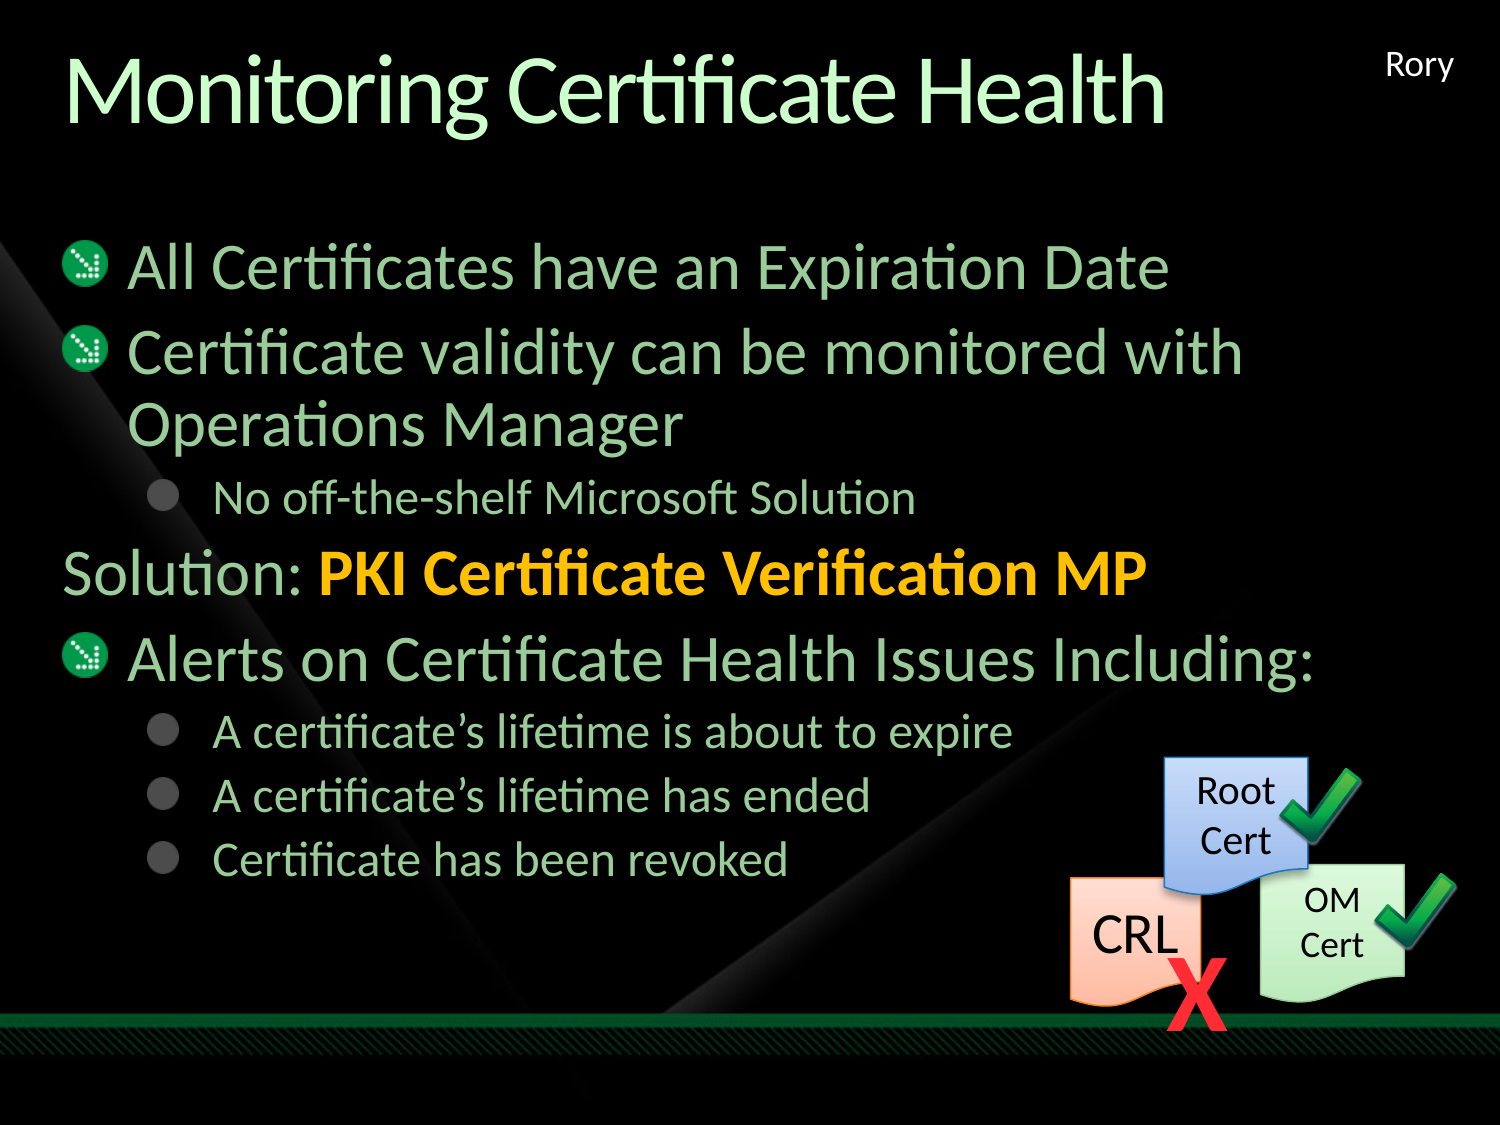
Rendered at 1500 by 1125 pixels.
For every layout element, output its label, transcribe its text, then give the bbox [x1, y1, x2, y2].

text_box CRL [1069, 877, 1202, 1007]
title Monitoring Certificate Health [62, 37, 1438, 147]
text_box X [1151, 911, 1244, 1062]
text_box OM Cert [1259, 863, 1405, 1003]
picture [0, 0, 1500, 1125]
text_box Rory [1370, 31, 1500, 91]
list All Certificates have an Expiration Date Certificate validity can be monitored with Operations Manager No off-the-shelf Microsoft Solution Solution: PKI Certificate Verification MP Alerts on Certificate Health Issues Including: A certificate’s lifetime is about to expire A certificate’s lifetime has ended Certificate has been revoked [62, 231, 1438, 842]
text_box Root Cert [1163, 756, 1309, 896]
